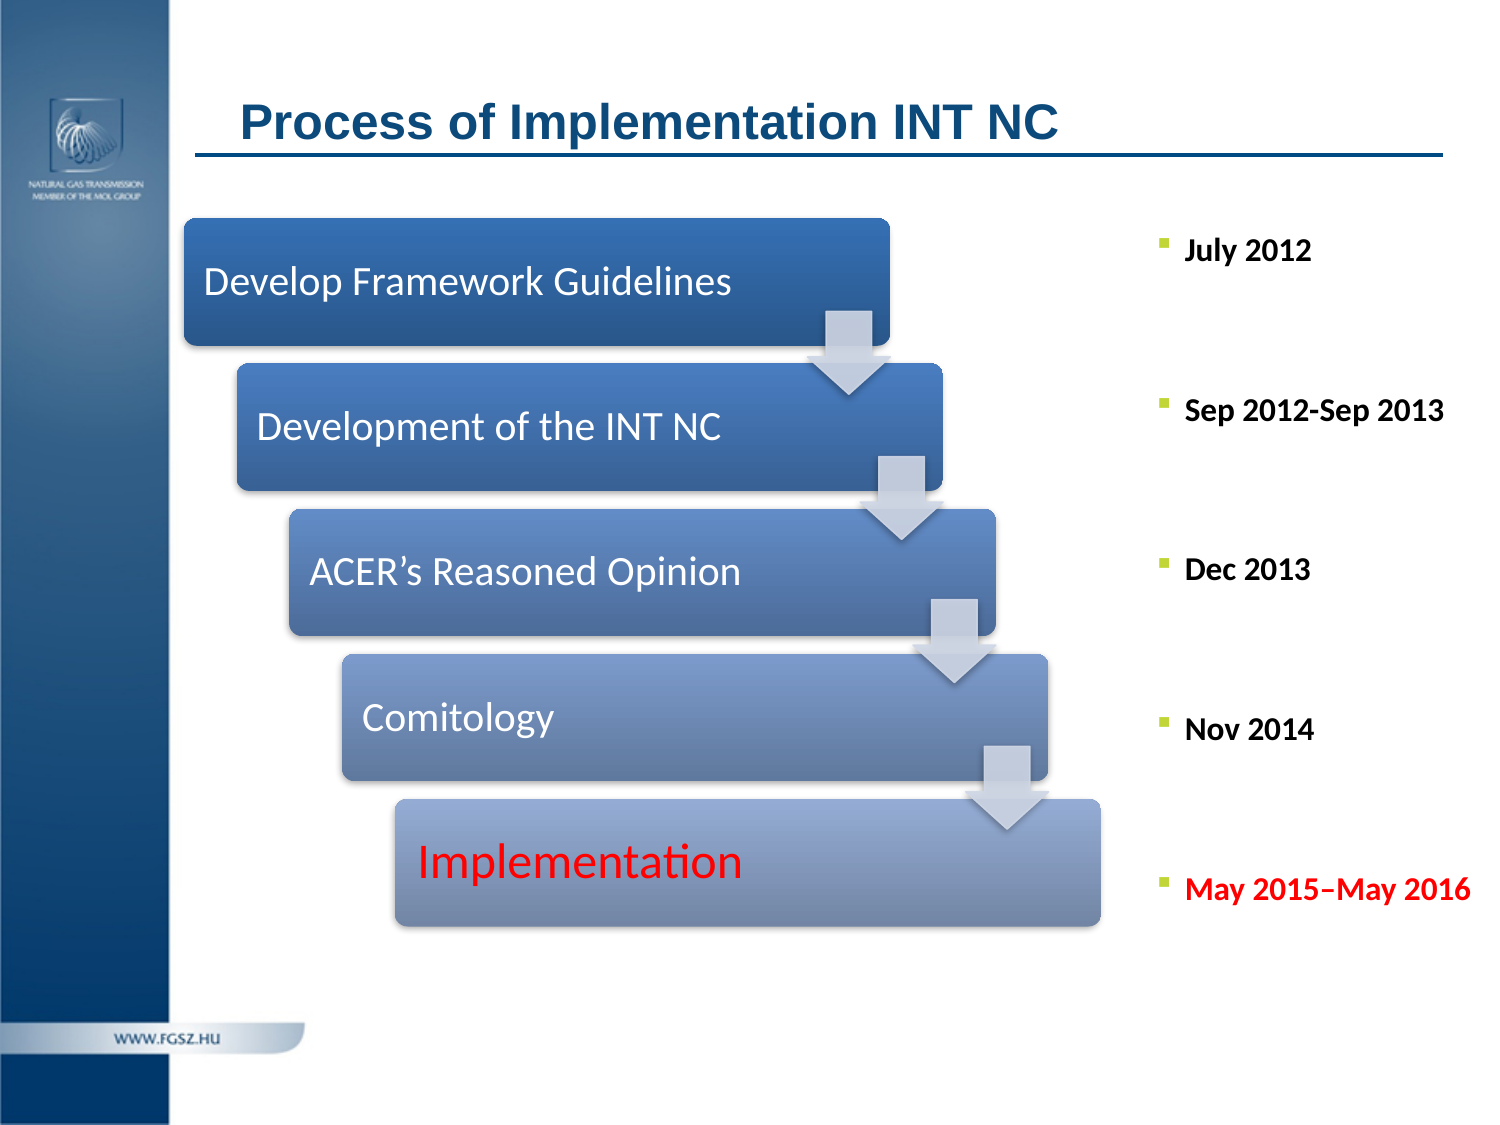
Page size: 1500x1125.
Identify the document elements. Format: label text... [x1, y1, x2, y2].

picture [0, 0, 1500, 1125]
text_box July 2012 Sep 2012-Sep 2013 Dec 2013 Nov 2014 May 2015–May 2016 [1104, 180, 1500, 965]
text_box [183, 218, 1102, 927]
title Process of Implementation INT NC [194, 54, 1459, 185]
